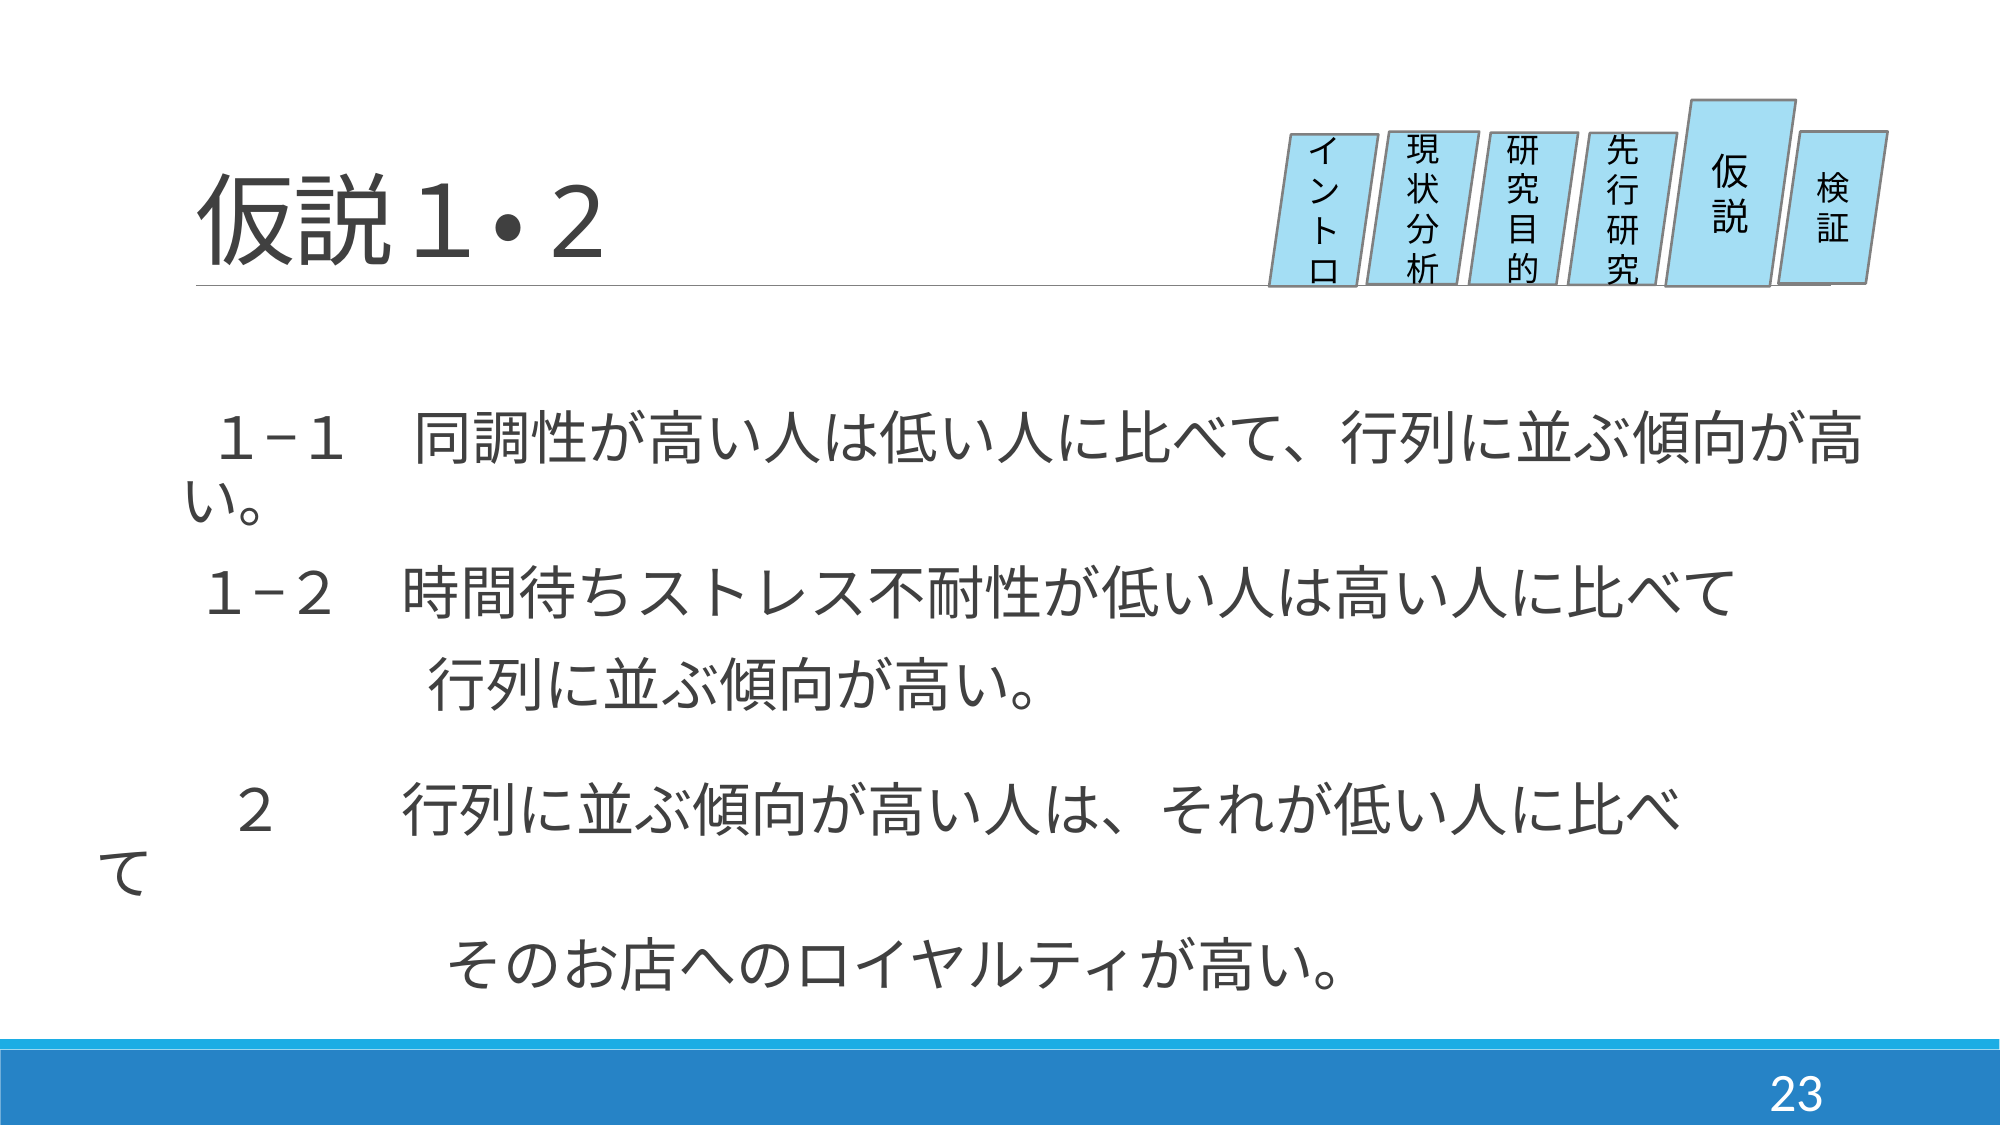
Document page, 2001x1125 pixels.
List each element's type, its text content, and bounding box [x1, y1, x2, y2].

text_box 検証 [1777, 130, 1889, 285]
text_box 先行研究 [1566, 131, 1679, 287]
text_box 仮説 [1664, 98, 1798, 288]
slide_number 23 [1624, 1059, 1840, 1120]
title 仮説１・2 [180, 47, 1830, 285]
list １−１ 同調性が高い人は低い人に比べて、行列に並ぶ傾向が高い。 １−２ 時間待ちストレス不耐性が低い人は高い人に比べて 行列に並ぶ傾向が高い。 [180, 302, 1893, 1025]
text_box 研究目的 [1467, 131, 1580, 286]
text_box 現状分析 [1365, 130, 1481, 286]
text_box ２ 行列に並ぶ傾向が高い人は、それが低い人に比べて そのお店へのロイヤルティが高い。 [80, 602, 1731, 1125]
text_box イントロ [1267, 133, 1380, 288]
